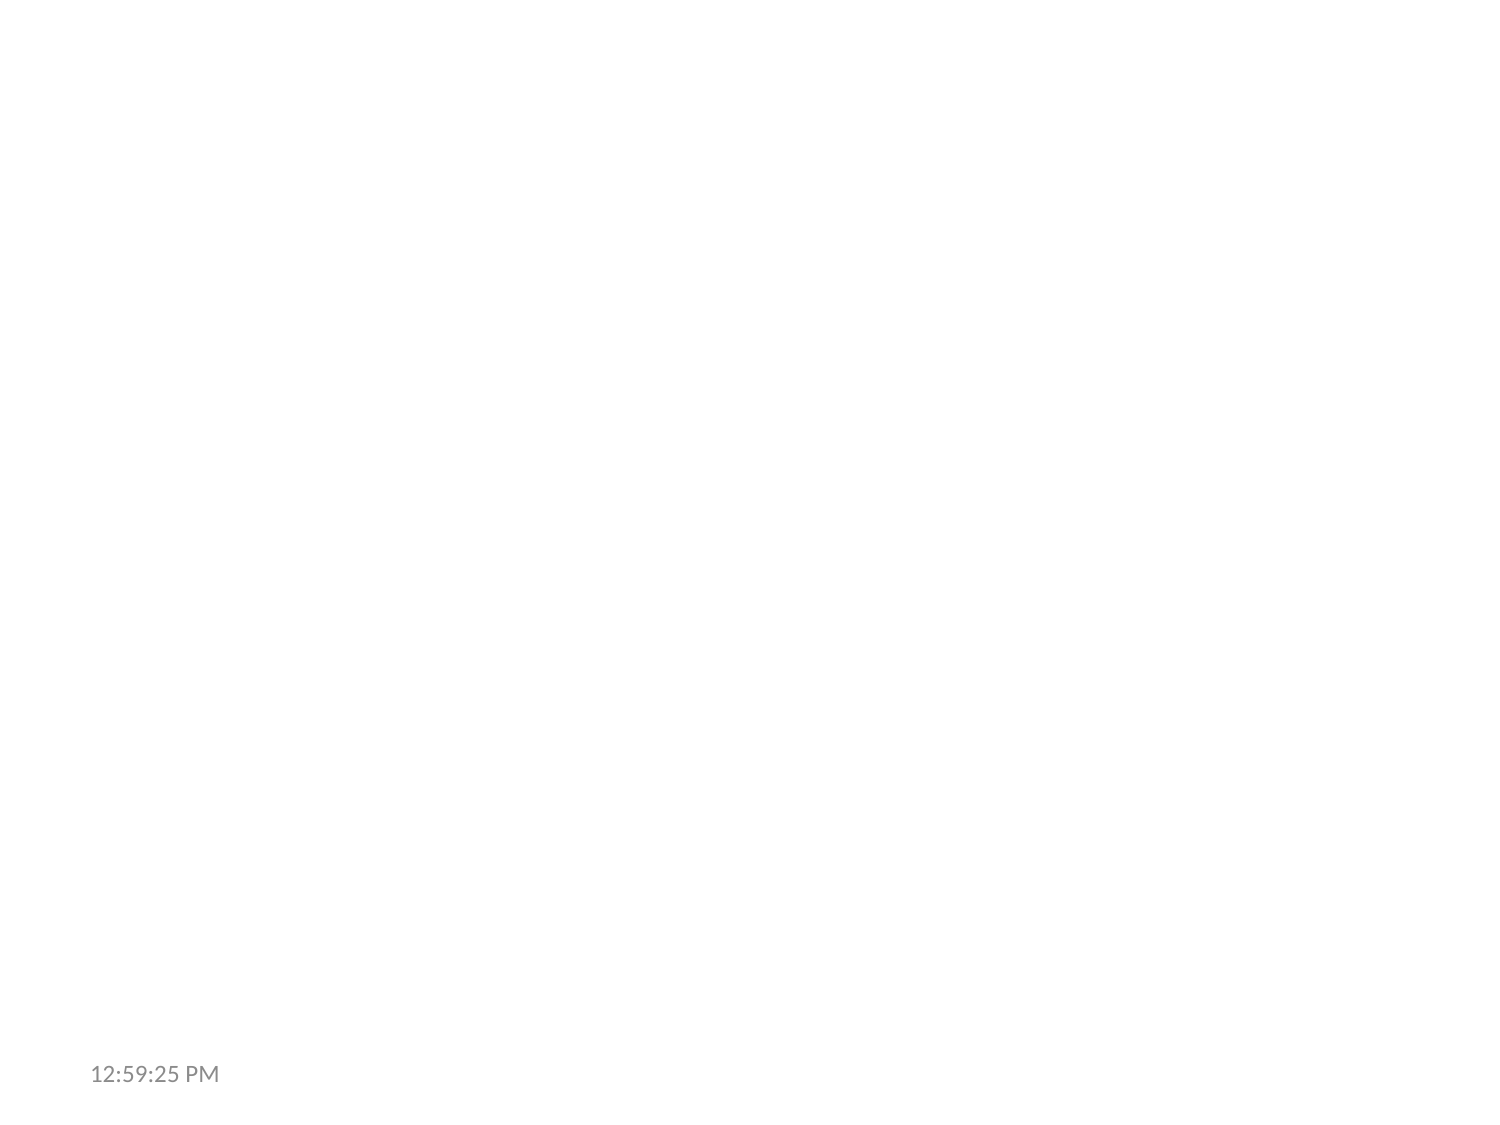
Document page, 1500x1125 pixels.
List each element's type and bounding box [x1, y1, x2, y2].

slide_number [75, 1042, 425, 1103]
